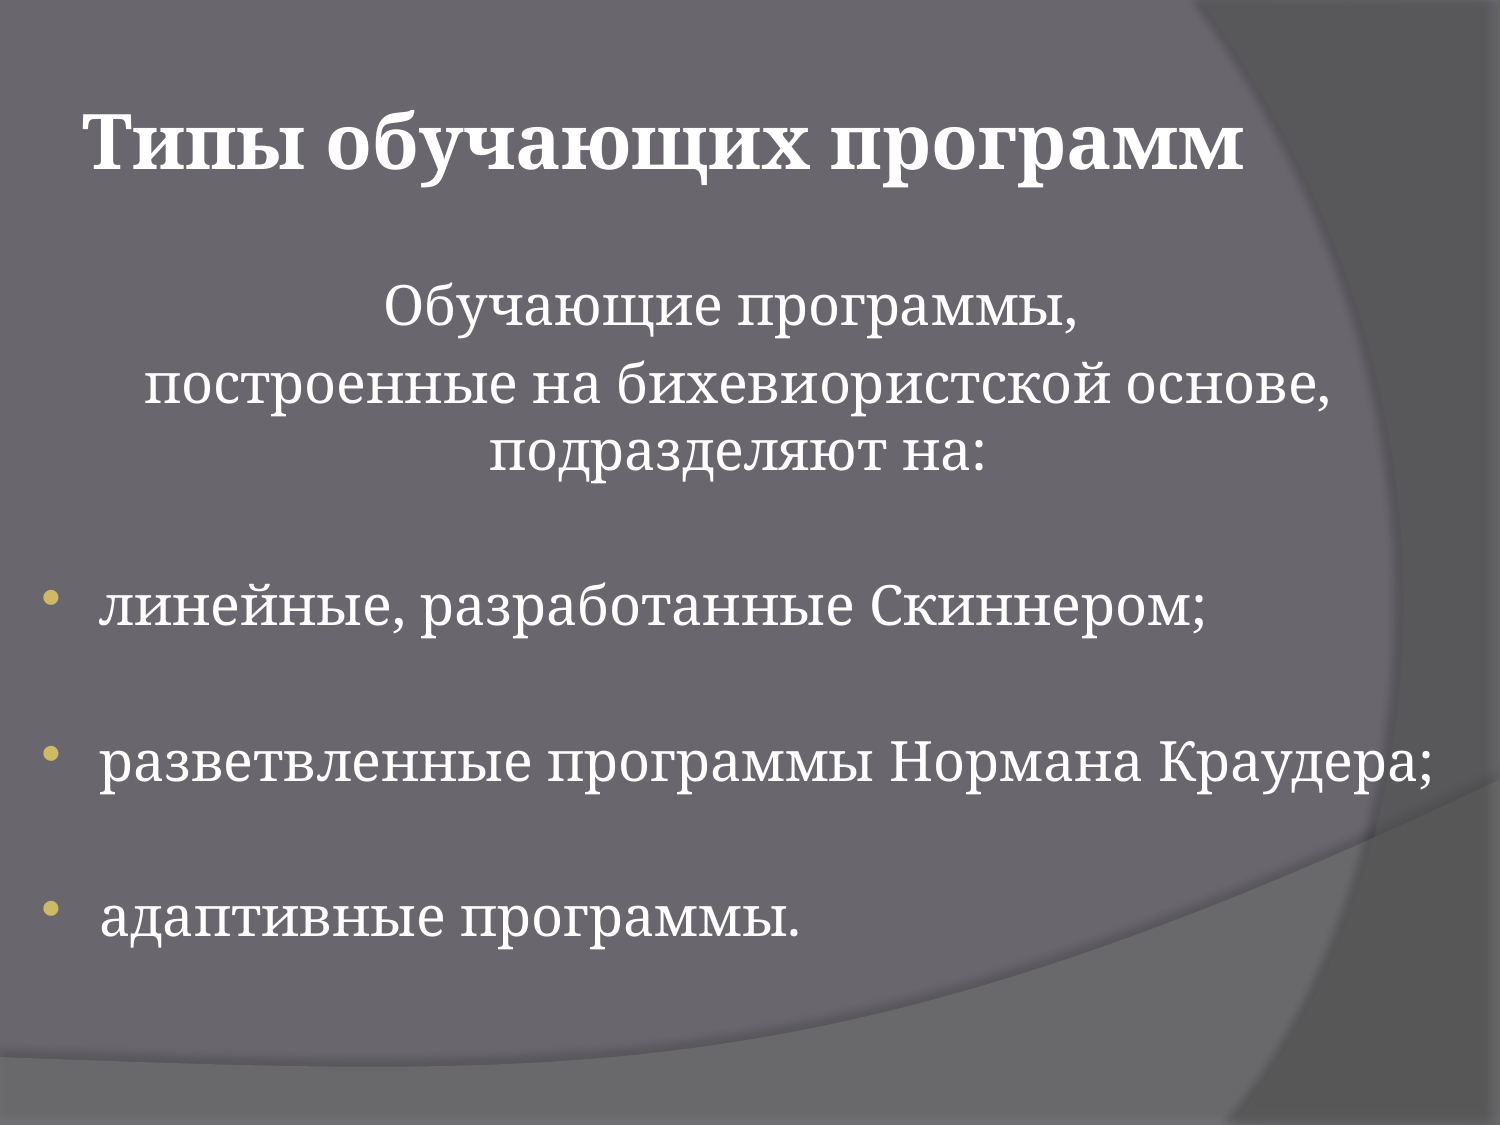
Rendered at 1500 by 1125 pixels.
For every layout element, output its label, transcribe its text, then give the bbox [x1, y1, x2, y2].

title Типы обучающих программ [75, 45, 1300, 233]
list Обучающие программы, построенные на бихевиористской основе, подразделяют на: линейные, разработанные Скиннером; разветвленные программы Нормана Краудера; адаптивные программы. [23, 262, 1454, 1005]
